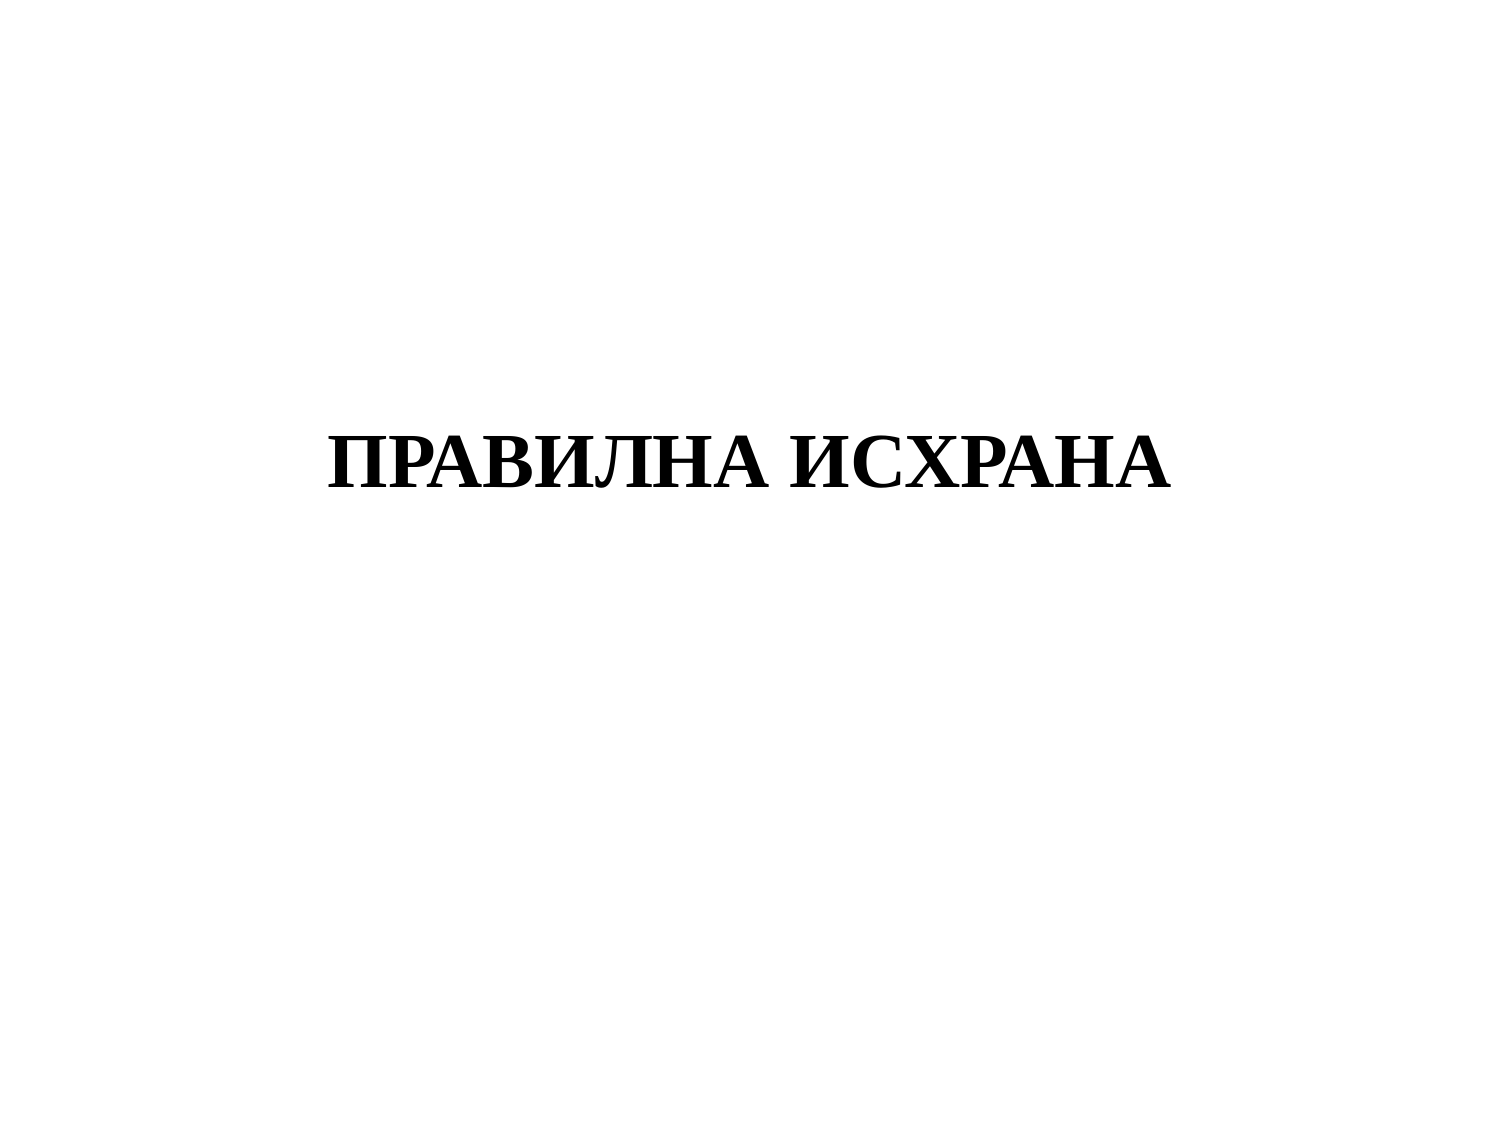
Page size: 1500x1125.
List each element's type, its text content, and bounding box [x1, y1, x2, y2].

title ПРАВИЛНА ИСХРАНА [0, 408, 1500, 669]
